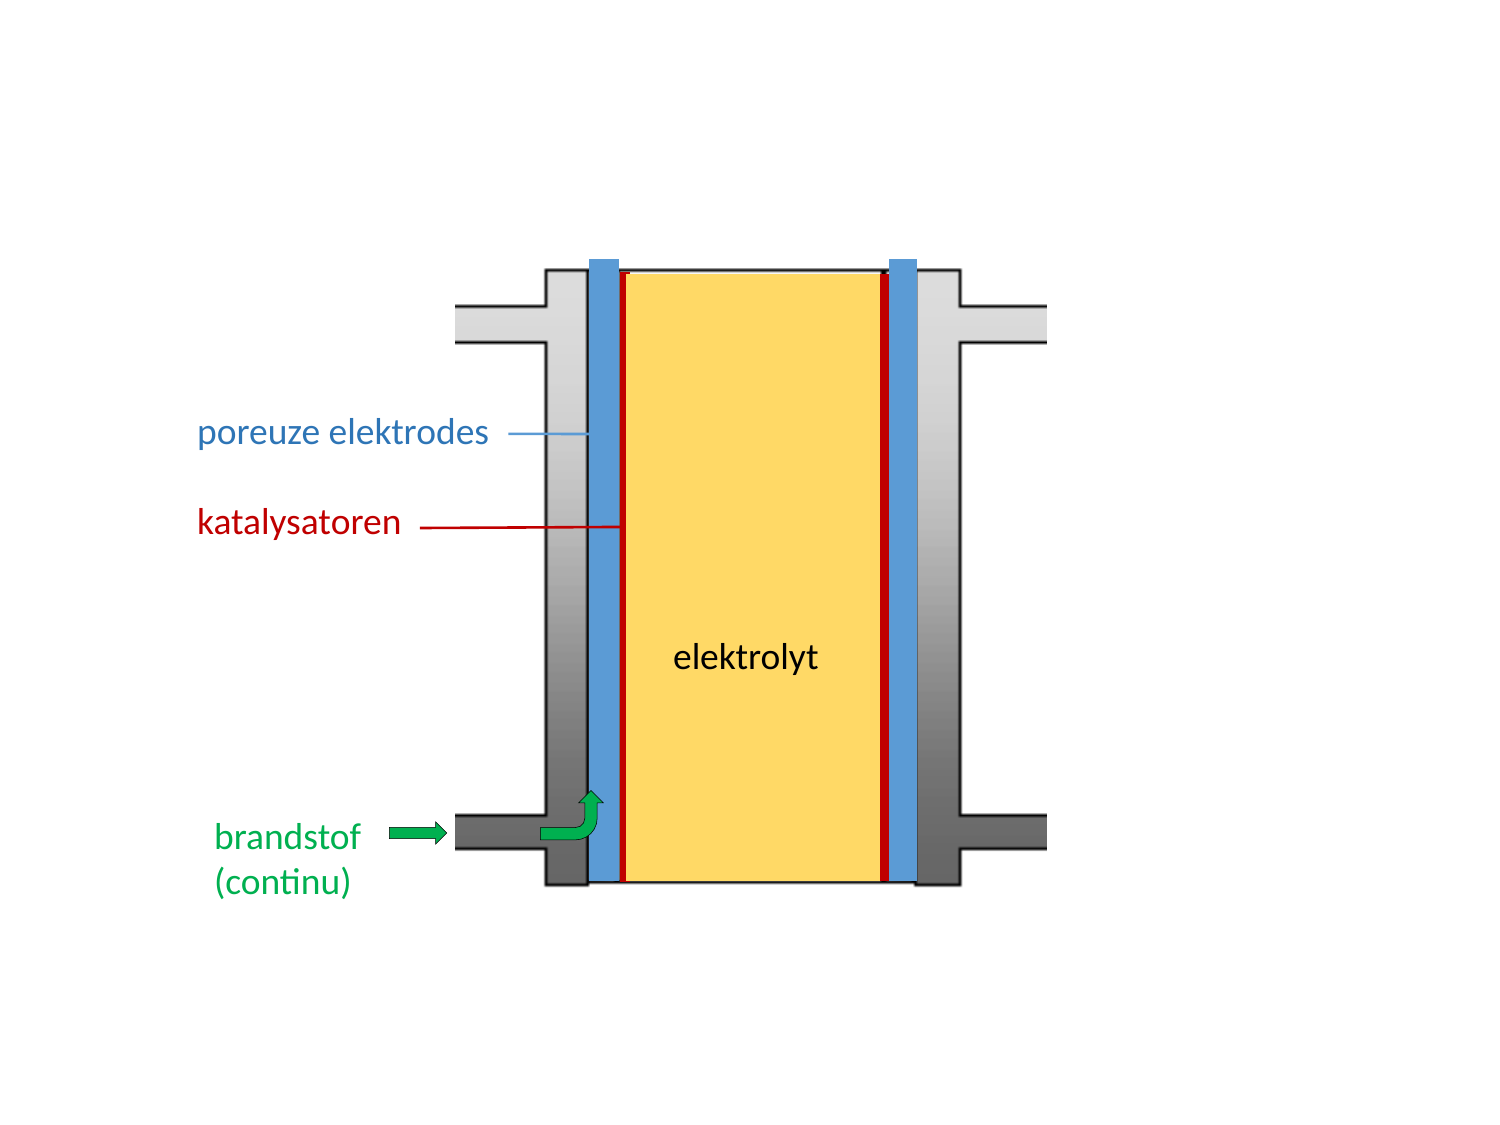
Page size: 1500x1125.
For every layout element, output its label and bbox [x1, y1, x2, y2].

text_box [71, 259, 1468, 915]
